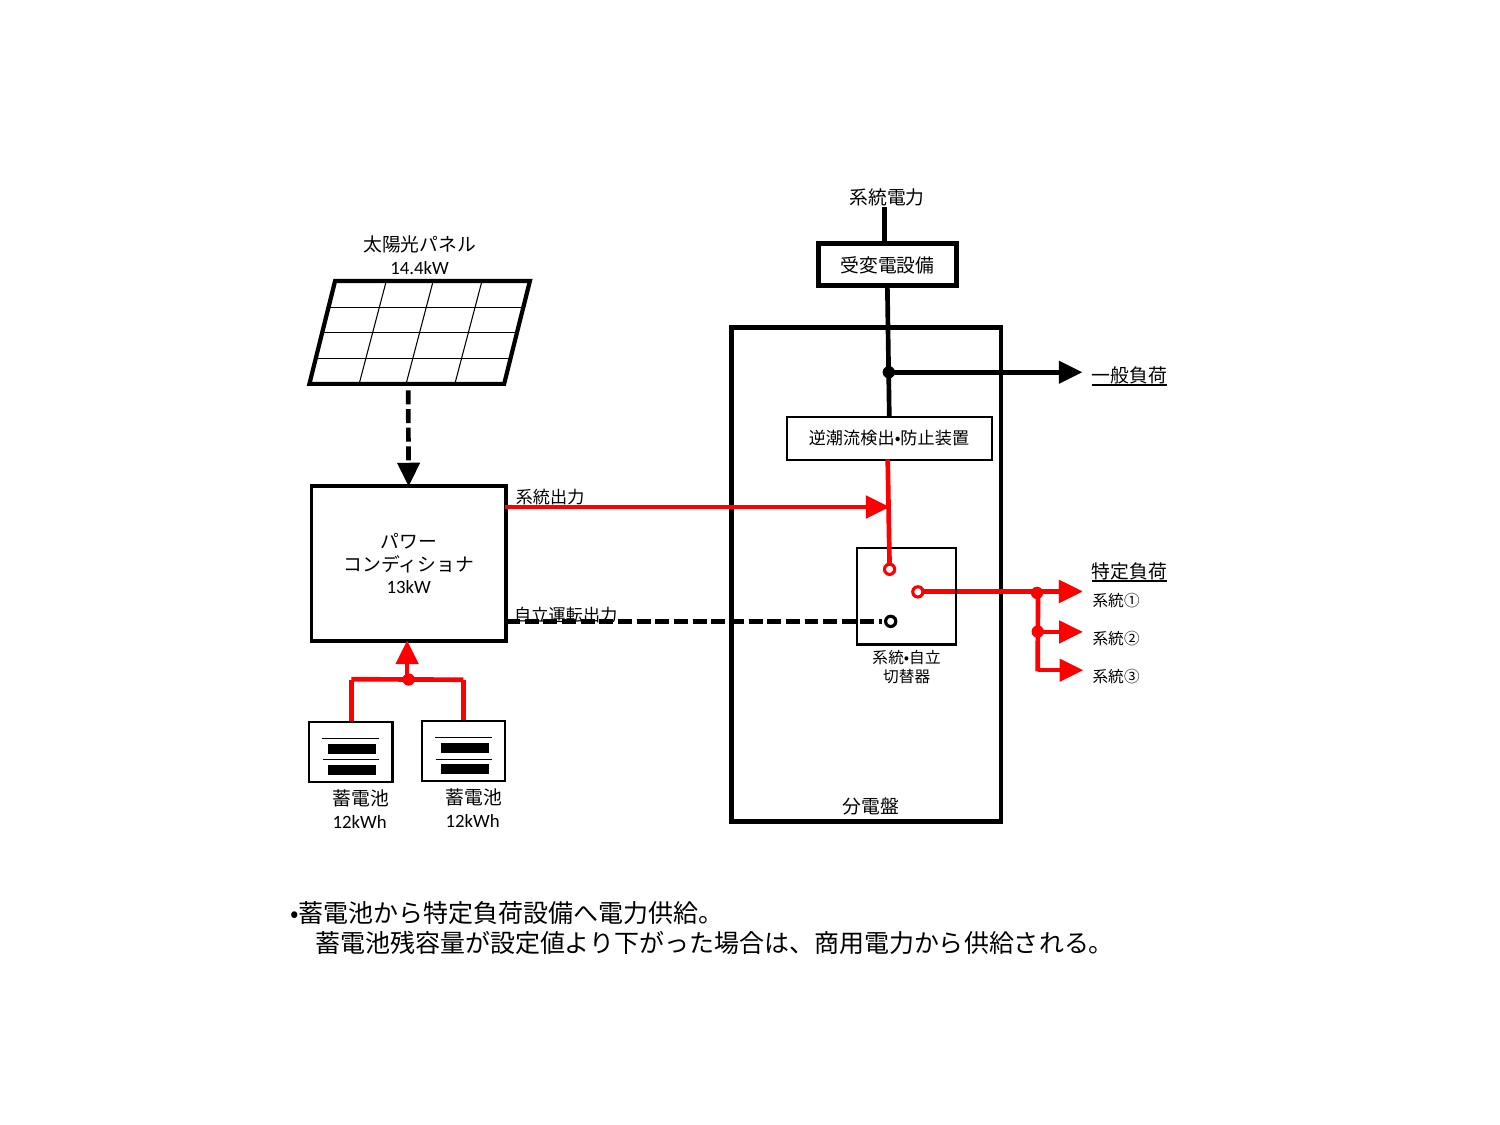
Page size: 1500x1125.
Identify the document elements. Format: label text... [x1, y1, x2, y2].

text_box 自立運転出力 [499, 596, 633, 633]
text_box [309, 721, 393, 782]
text_box [882, 366, 886, 378]
text_box [884, 615, 897, 628]
text_box [402, 680, 415, 686]
text_box 蓄電池 12kWh [430, 778, 517, 839]
text_box 系統・自立 切替器 [857, 640, 956, 694]
text_box [883, 563, 896, 576]
text_box [891, 327, 1002, 370]
text_box パワー コンディショナ 13kW [310, 485, 507, 642]
text_box 系統① 系統② 系統③ [1077, 583, 1155, 693]
text_box 逆潮流検出・防止装置 [786, 416, 993, 461]
text_box 受変電設備 [817, 242, 957, 287]
text_box 蓄電池 12kWh [317, 779, 404, 840]
text_box 特定負荷 [1077, 552, 1182, 590]
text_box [309, 279, 530, 384]
text_box [408, 673, 415, 679]
text_box 分電盤 [827, 787, 914, 825]
text_box [891, 375, 1002, 589]
text_box [730, 594, 1002, 822]
text_box [730, 509, 886, 621]
text_box 一般負荷 [1076, 356, 1182, 394]
text_box ・蓄電池から特定負荷設備へ電力供給。 蓄電池残容量が設定値より下がった場合は、商用電力から供給される。 [275, 890, 1130, 965]
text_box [422, 720, 506, 782]
text_box [1031, 626, 1035, 638]
text_box [1030, 592, 1044, 600]
text_box [1031, 586, 1043, 591]
text_box 系統出力 [501, 479, 600, 515]
text_box [856, 547, 957, 646]
text_box [730, 327, 886, 505]
text_box 系統電力 [834, 178, 940, 216]
text_box [911, 585, 925, 599]
